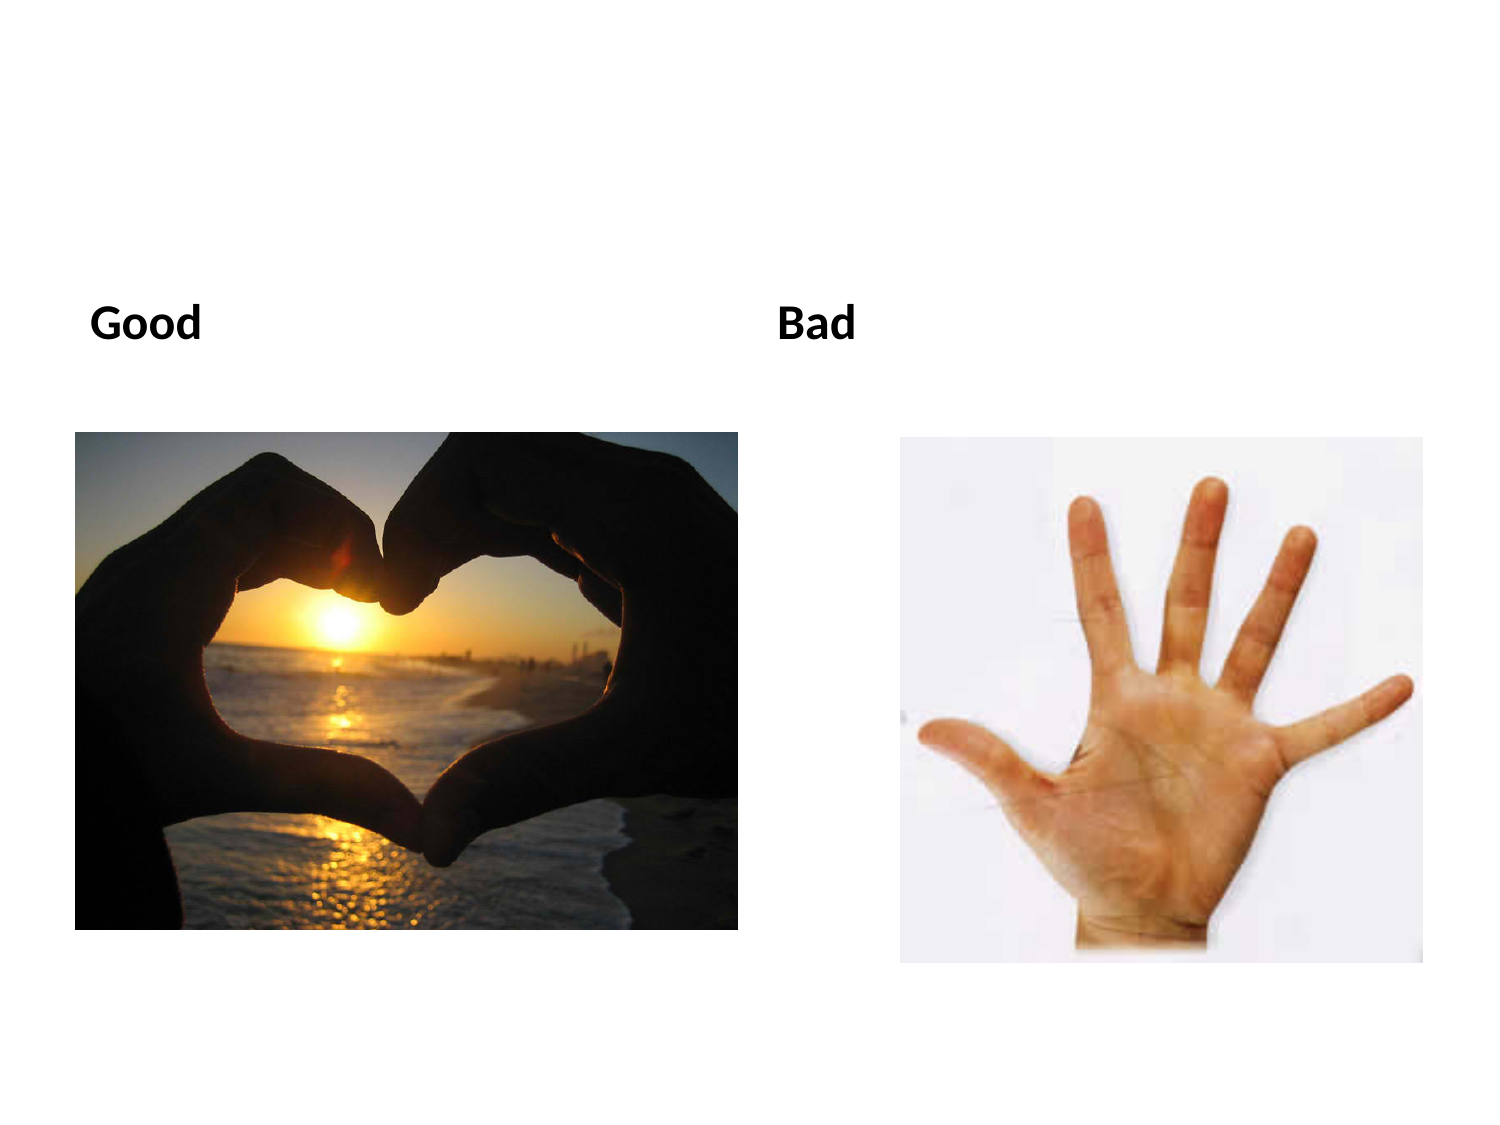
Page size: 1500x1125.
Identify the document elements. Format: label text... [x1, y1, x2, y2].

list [899, 437, 1424, 963]
list Good [75, 251, 738, 357]
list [74, 432, 738, 930]
list Bad [761, 251, 1425, 357]
